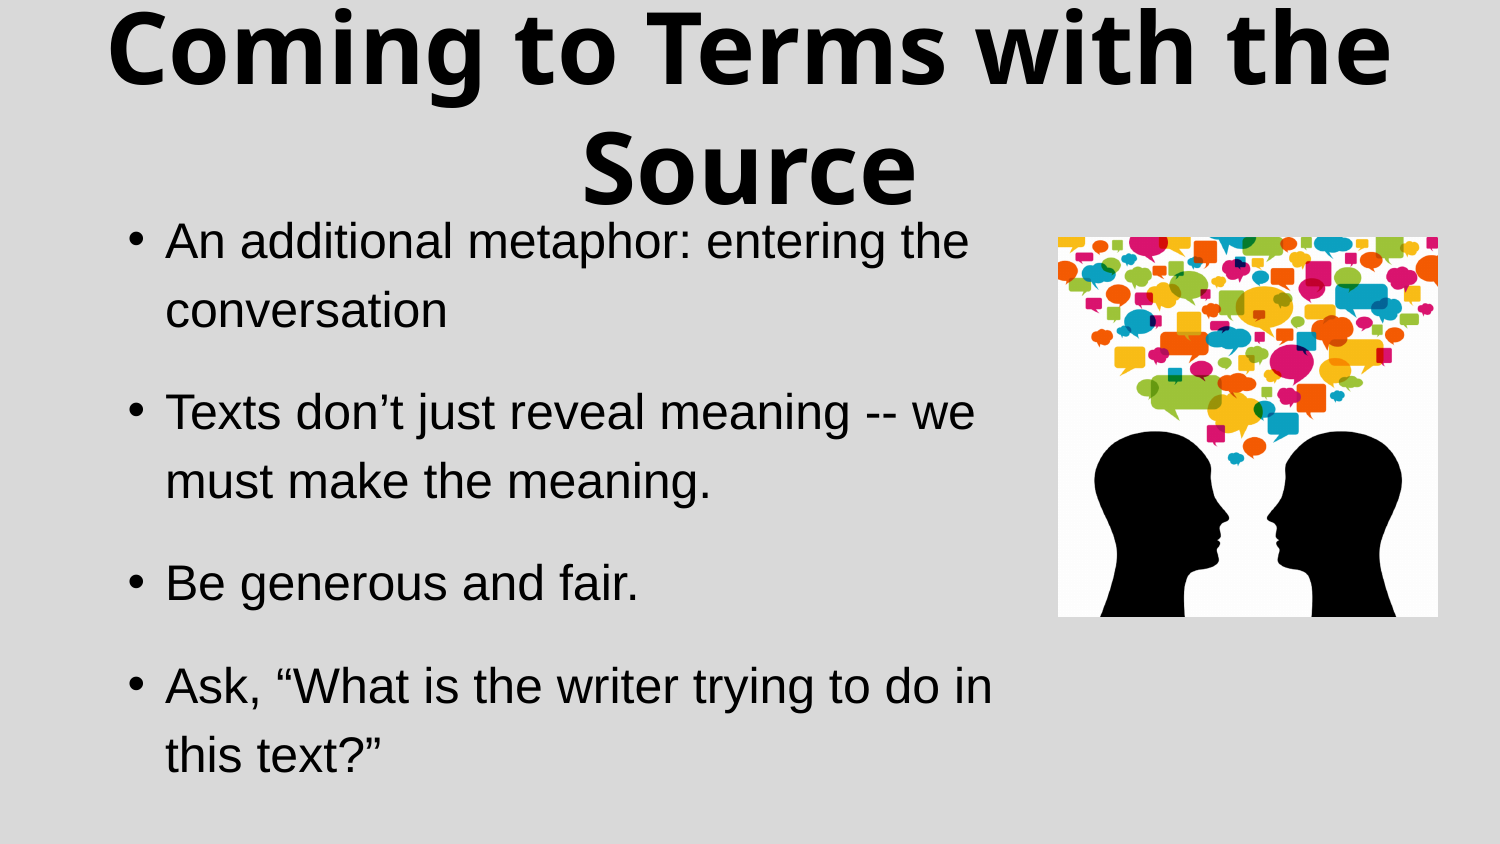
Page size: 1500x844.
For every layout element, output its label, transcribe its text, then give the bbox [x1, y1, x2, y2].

picture [1058, 237, 1438, 617]
list An additional metaphor: entering the conversation Texts don’t just reveal meaning -- we must make the meaning. Be generous and fair. Ask, “What is the writer trying to do in this text?” [75, 184, 1026, 742]
title Coming to Terms with the Source [75, 33, 1425, 175]
